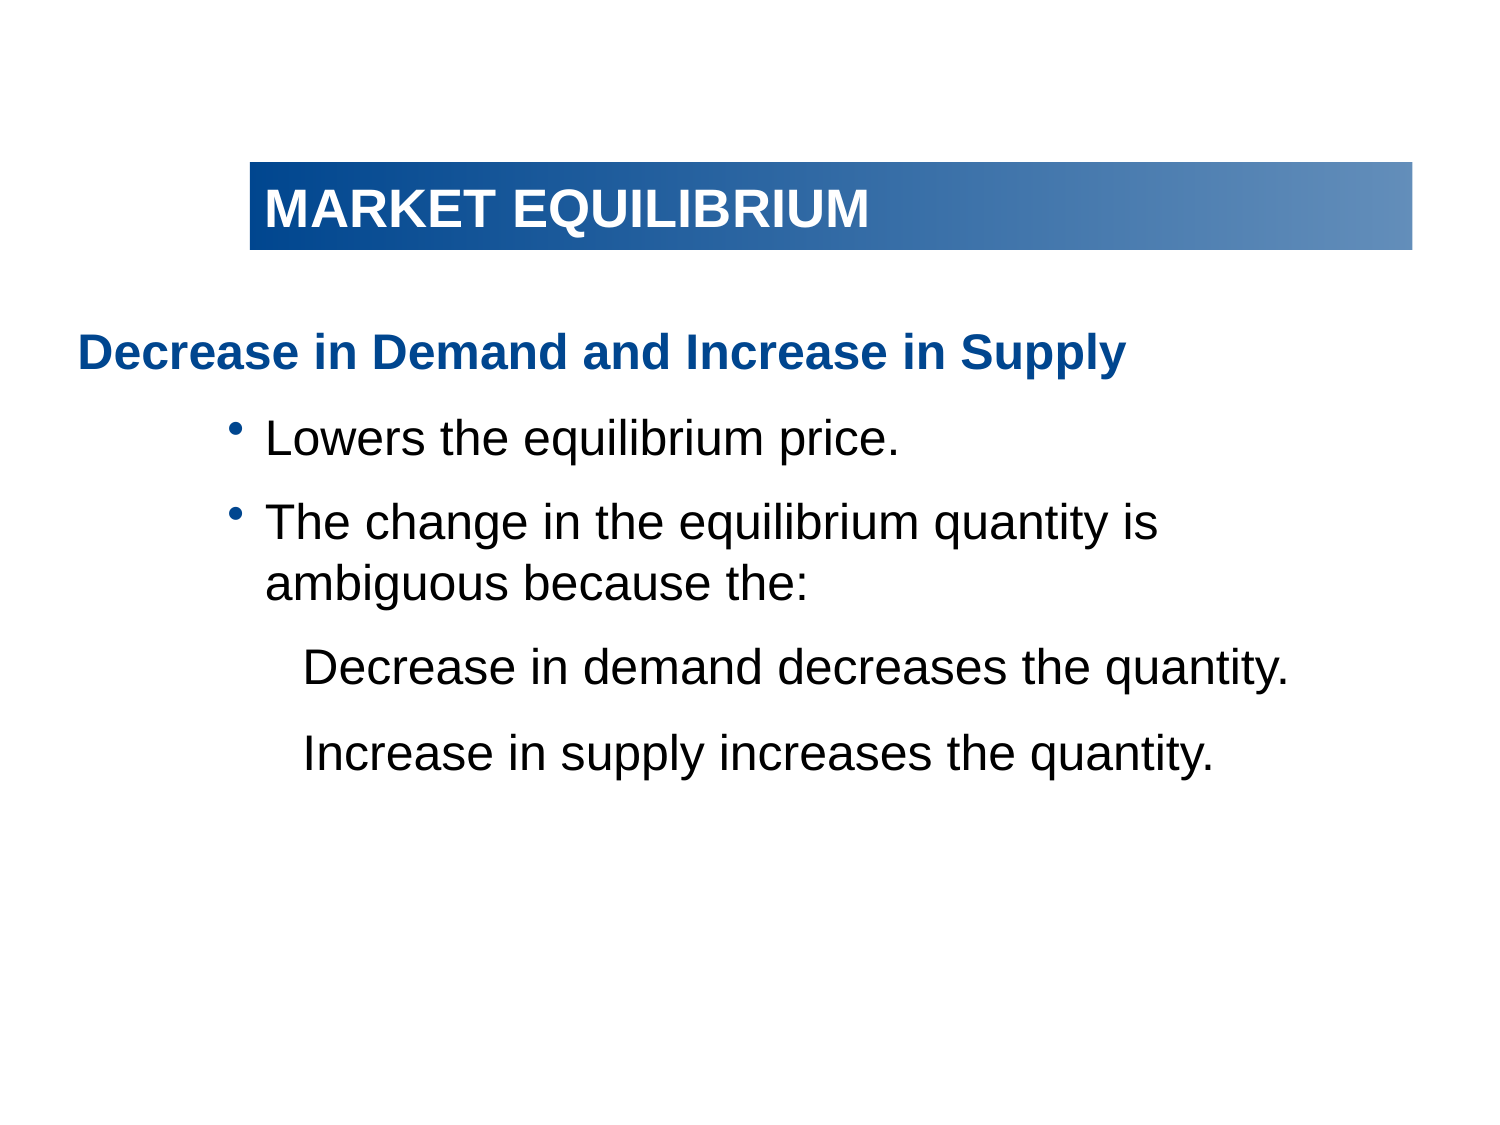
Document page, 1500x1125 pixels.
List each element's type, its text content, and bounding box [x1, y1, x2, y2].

title MARKET EQUILIBRIUM [249, 162, 1413, 251]
list Decrease in Demand and Increase in Supply Lowers the equilibrium price. The change in the equilibrium quantity is ambiguous because the: Decrease in demand decreases the quantity. Increase in supply increases the quantity. [62, 312, 1376, 936]
